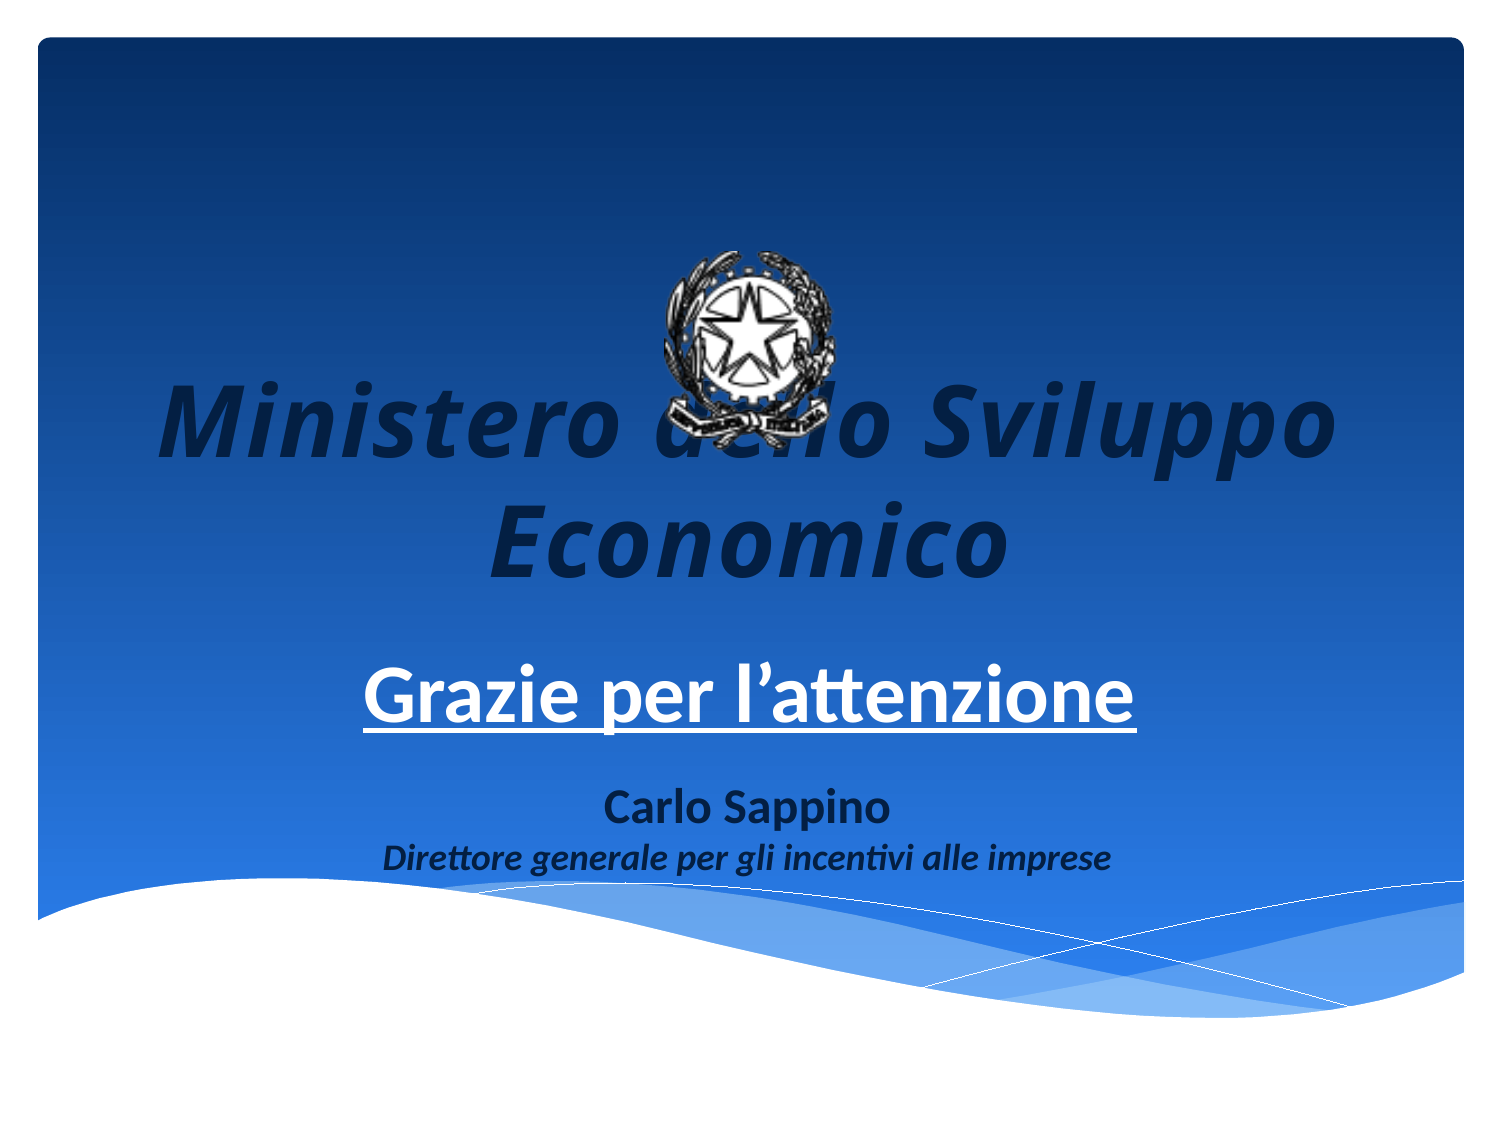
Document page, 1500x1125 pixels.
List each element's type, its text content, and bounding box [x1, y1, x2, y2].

title Grazie per l’attenzione [112, 628, 1388, 747]
text_box Ministero dello Sviluppo Economico [64, 234, 1436, 605]
picture [664, 251, 841, 457]
text_box Carlo Sappino Direttore generale per gli incentivi alle imprese [367, 765, 1128, 886]
